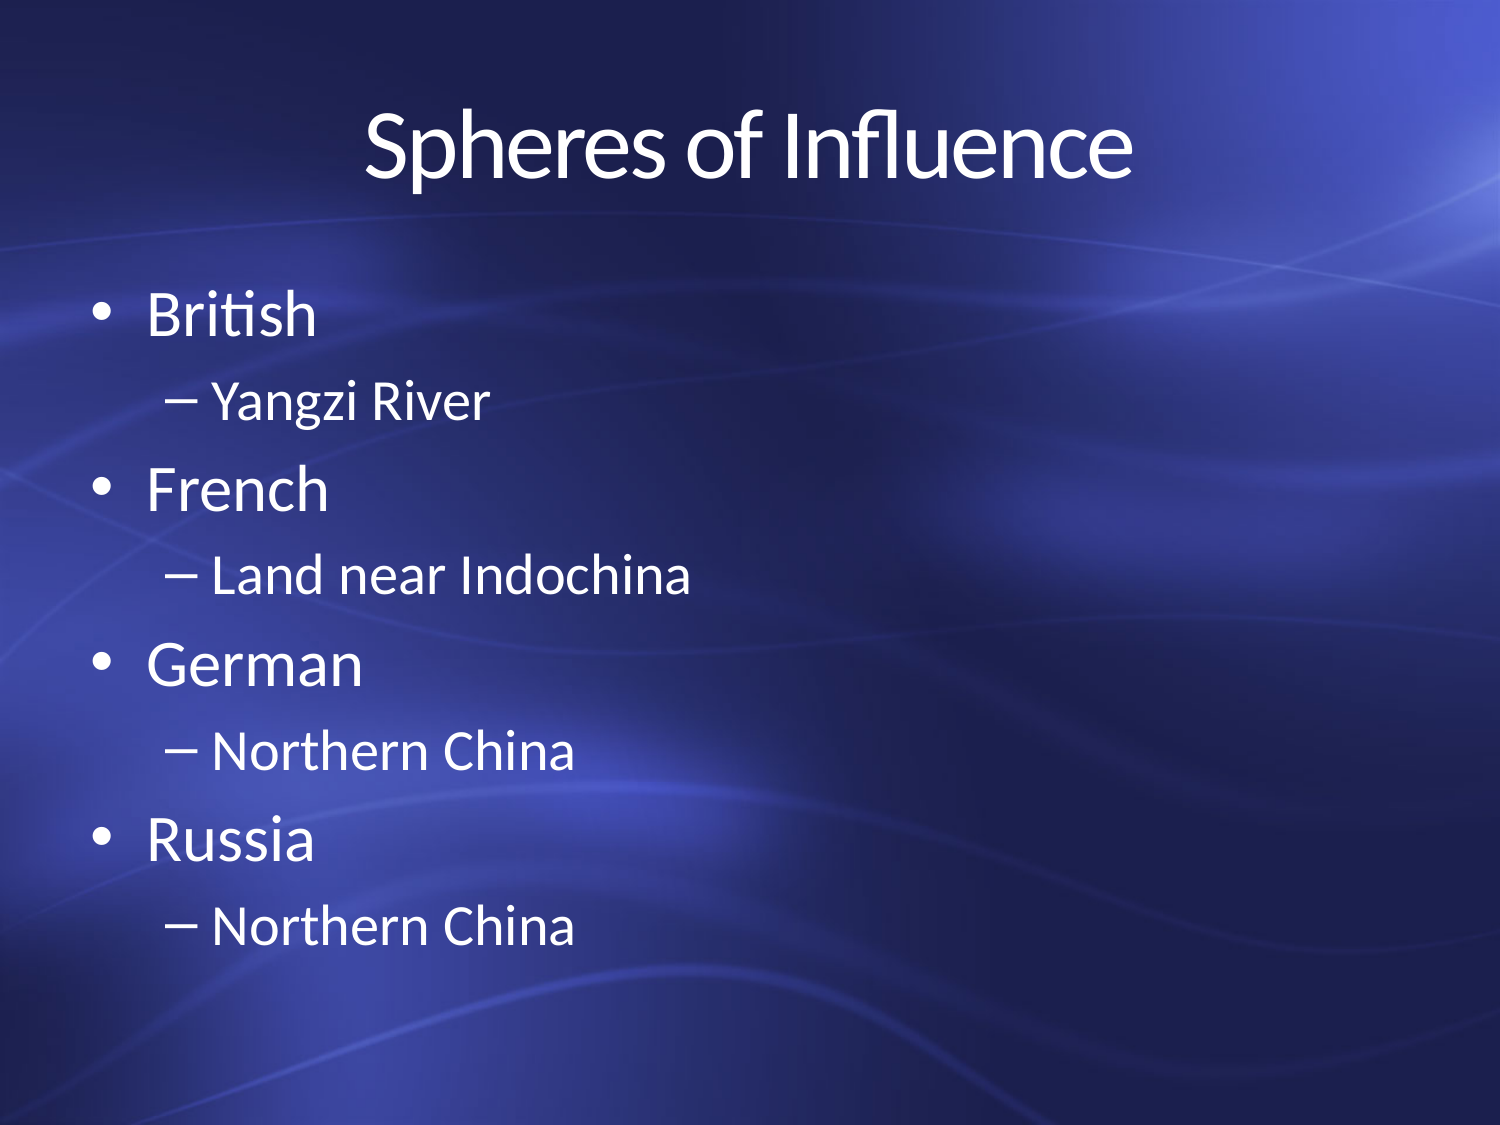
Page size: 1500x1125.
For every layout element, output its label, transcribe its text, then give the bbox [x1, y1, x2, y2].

list British Yangzi River French Land near Indochina German Northern China Russia Northern China [75, 262, 1425, 1005]
picture [0, 0, 1500, 1125]
title Spheres of Influence [75, 45, 1425, 233]
